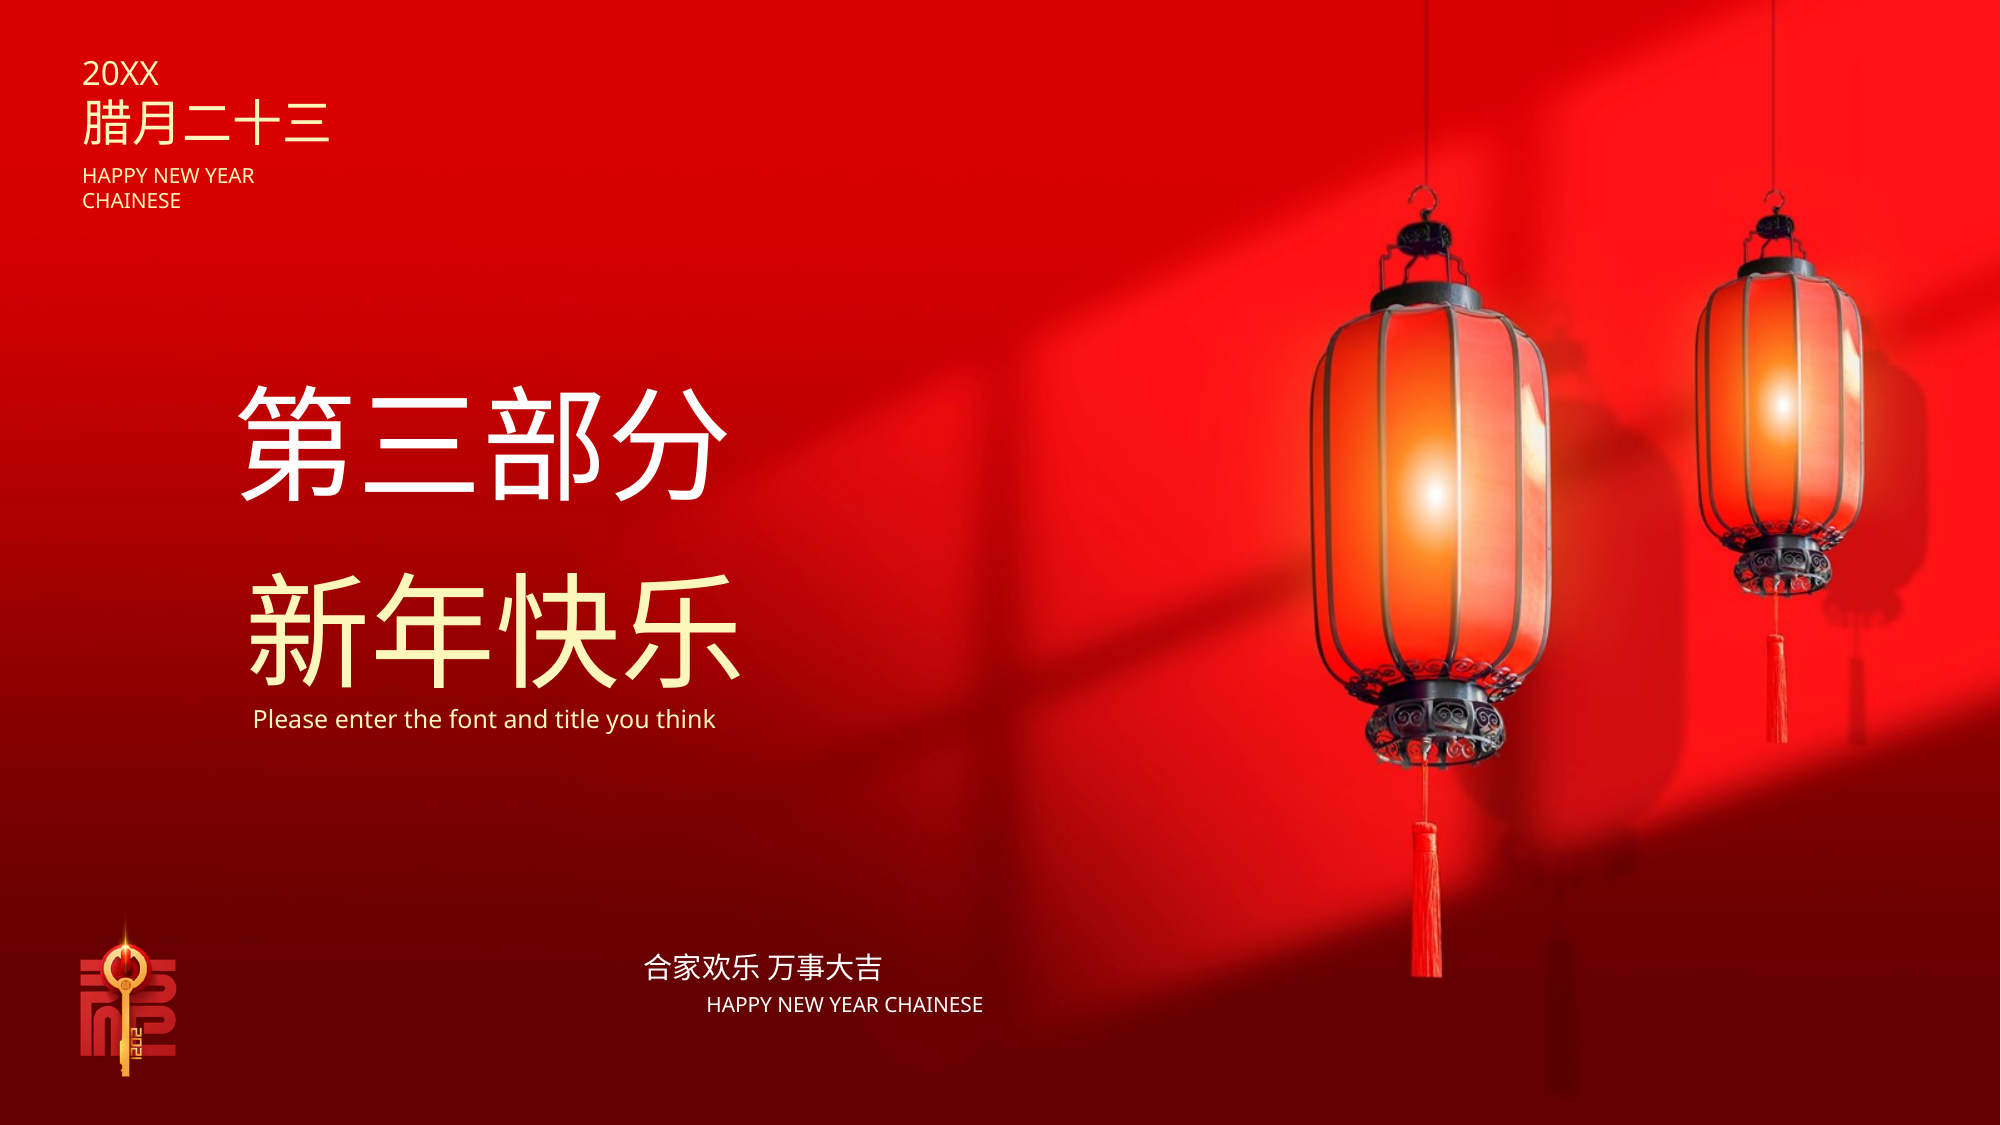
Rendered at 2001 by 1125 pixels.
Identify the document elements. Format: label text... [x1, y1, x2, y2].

text_box HAPPY NEW YEAR CHAINESE [691, 984, 1288, 1025]
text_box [230, 545, 1047, 742]
text_box 第三部分 [217, 358, 799, 524]
text_box 合家欢乐 万事大吉 [628, 942, 1351, 993]
picture [0, 0, 2001, 1125]
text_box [39, 913, 237, 1100]
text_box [66, 44, 373, 221]
